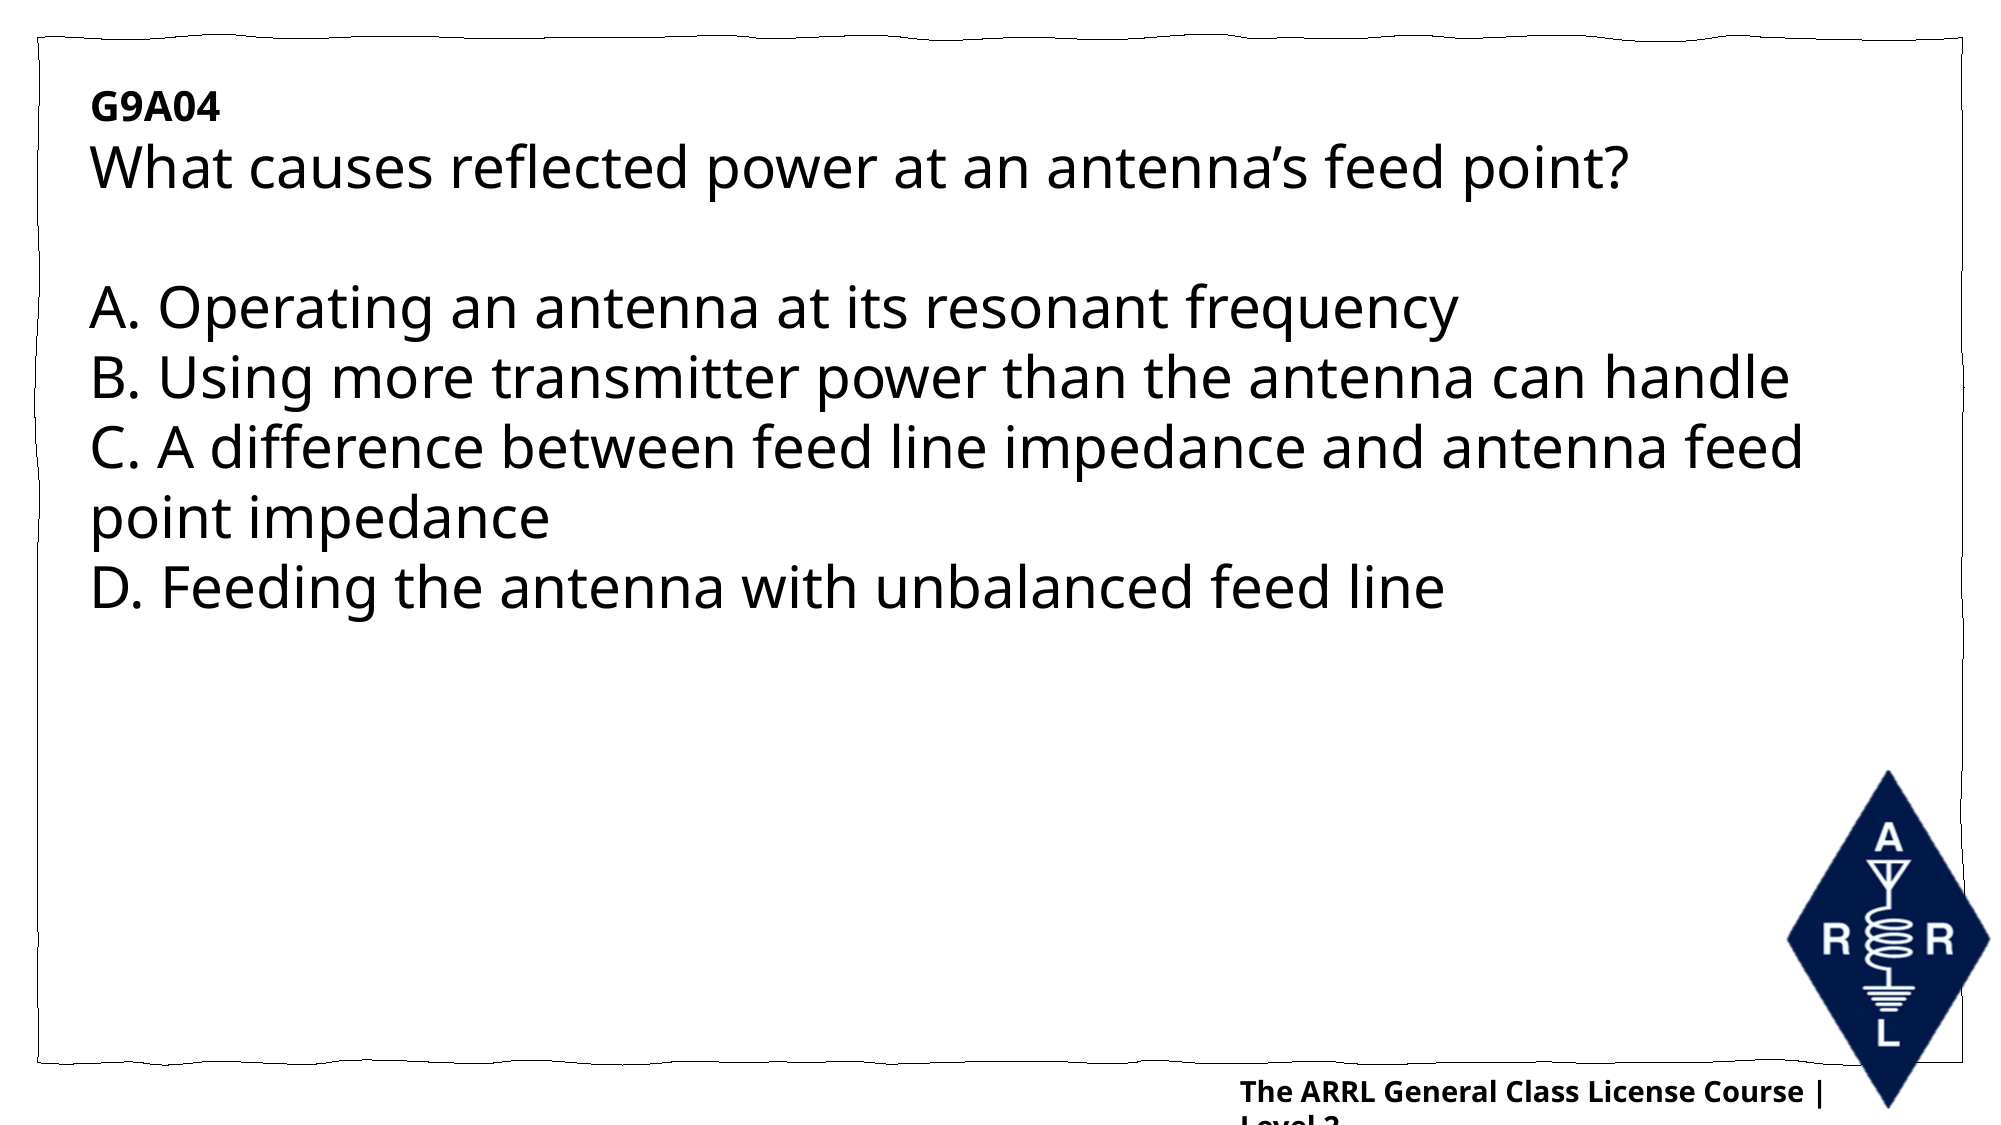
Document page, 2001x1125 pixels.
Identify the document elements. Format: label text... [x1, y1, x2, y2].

text_box G9A04 What causes reflected power at an antenna’s feed point? A. Operating an antenna at its resonant frequency B. Using more transmitter power than the antenna can handle C. A difference between feed line impedance and antenna feed point impedance D. Feeding the antenna with unbalanced feed line [75, 72, 1850, 628]
picture [1773, 752, 1999, 1125]
